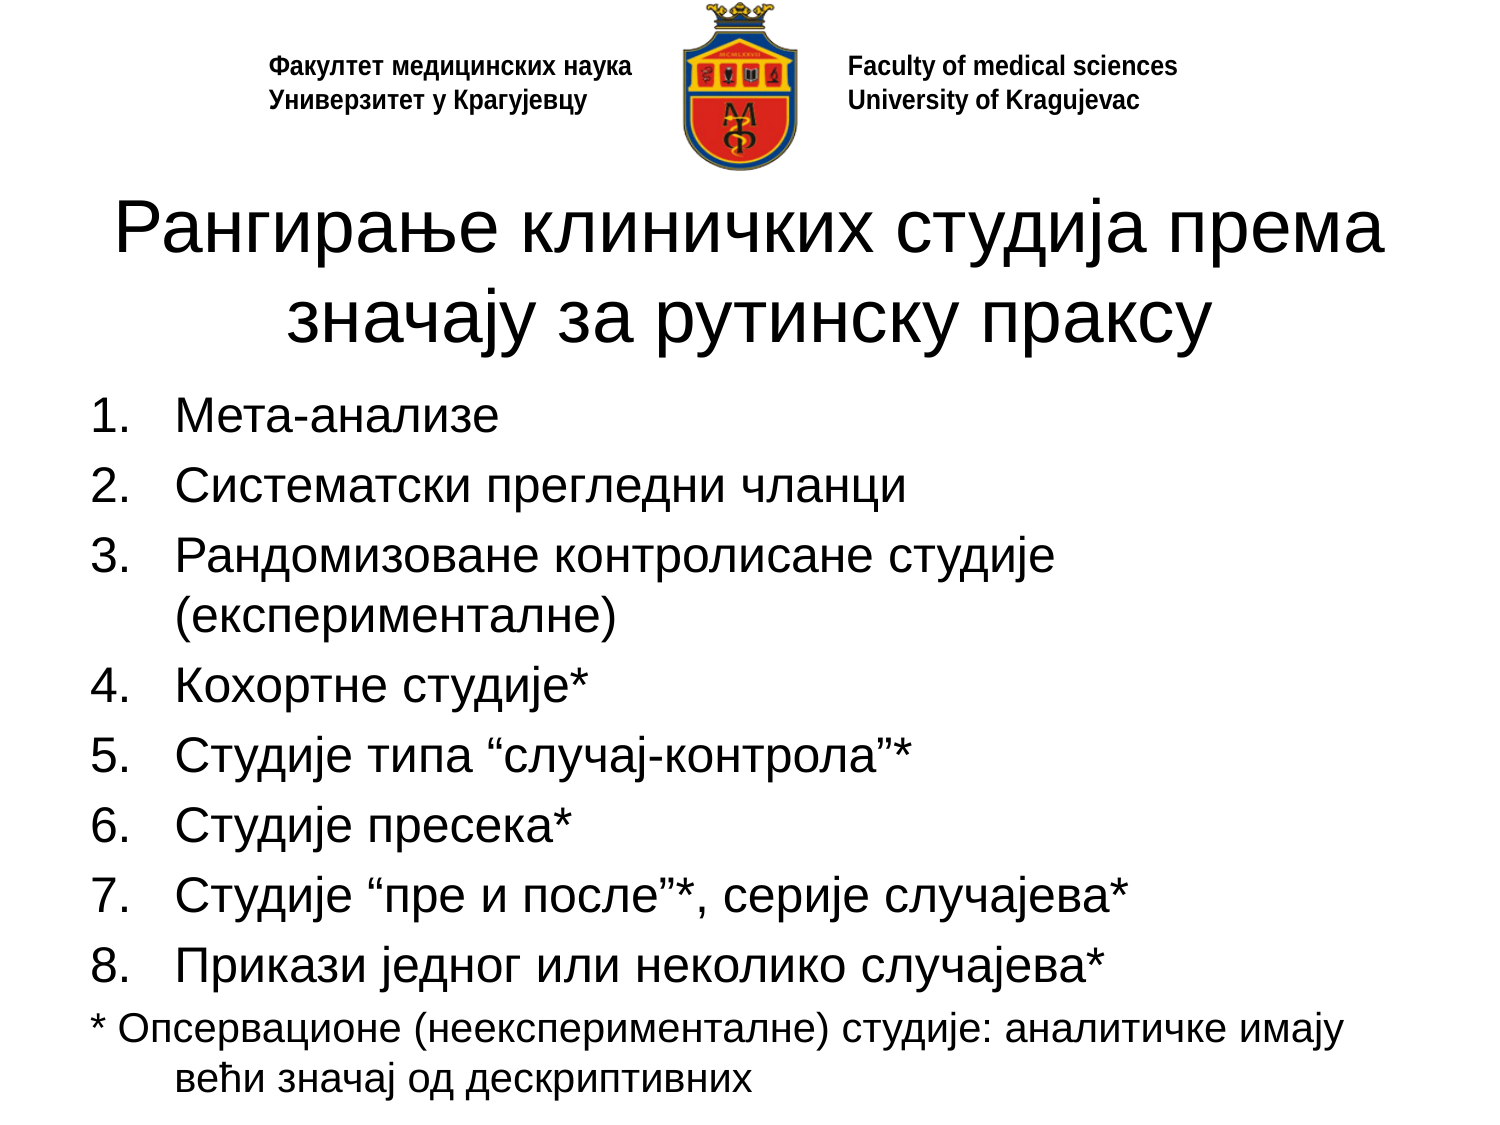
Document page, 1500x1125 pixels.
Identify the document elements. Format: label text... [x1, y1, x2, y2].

title Рангирање клиничких студија према значају за рутинску праксу [74, 173, 1426, 362]
list Мета-анализе Систематски прегледни чланци Рандомизоване контролисане студије (експерименталне) Кохортне студије* Студије типа “случај-контрола”* Студије пресека* Студије “пре и после”*, серије случајева* Прикази једног или неколико случајева* * Опсервационе (неексперименталне) студије: аналитичке имају већи значај од дескриптивних [74, 374, 1426, 1118]
